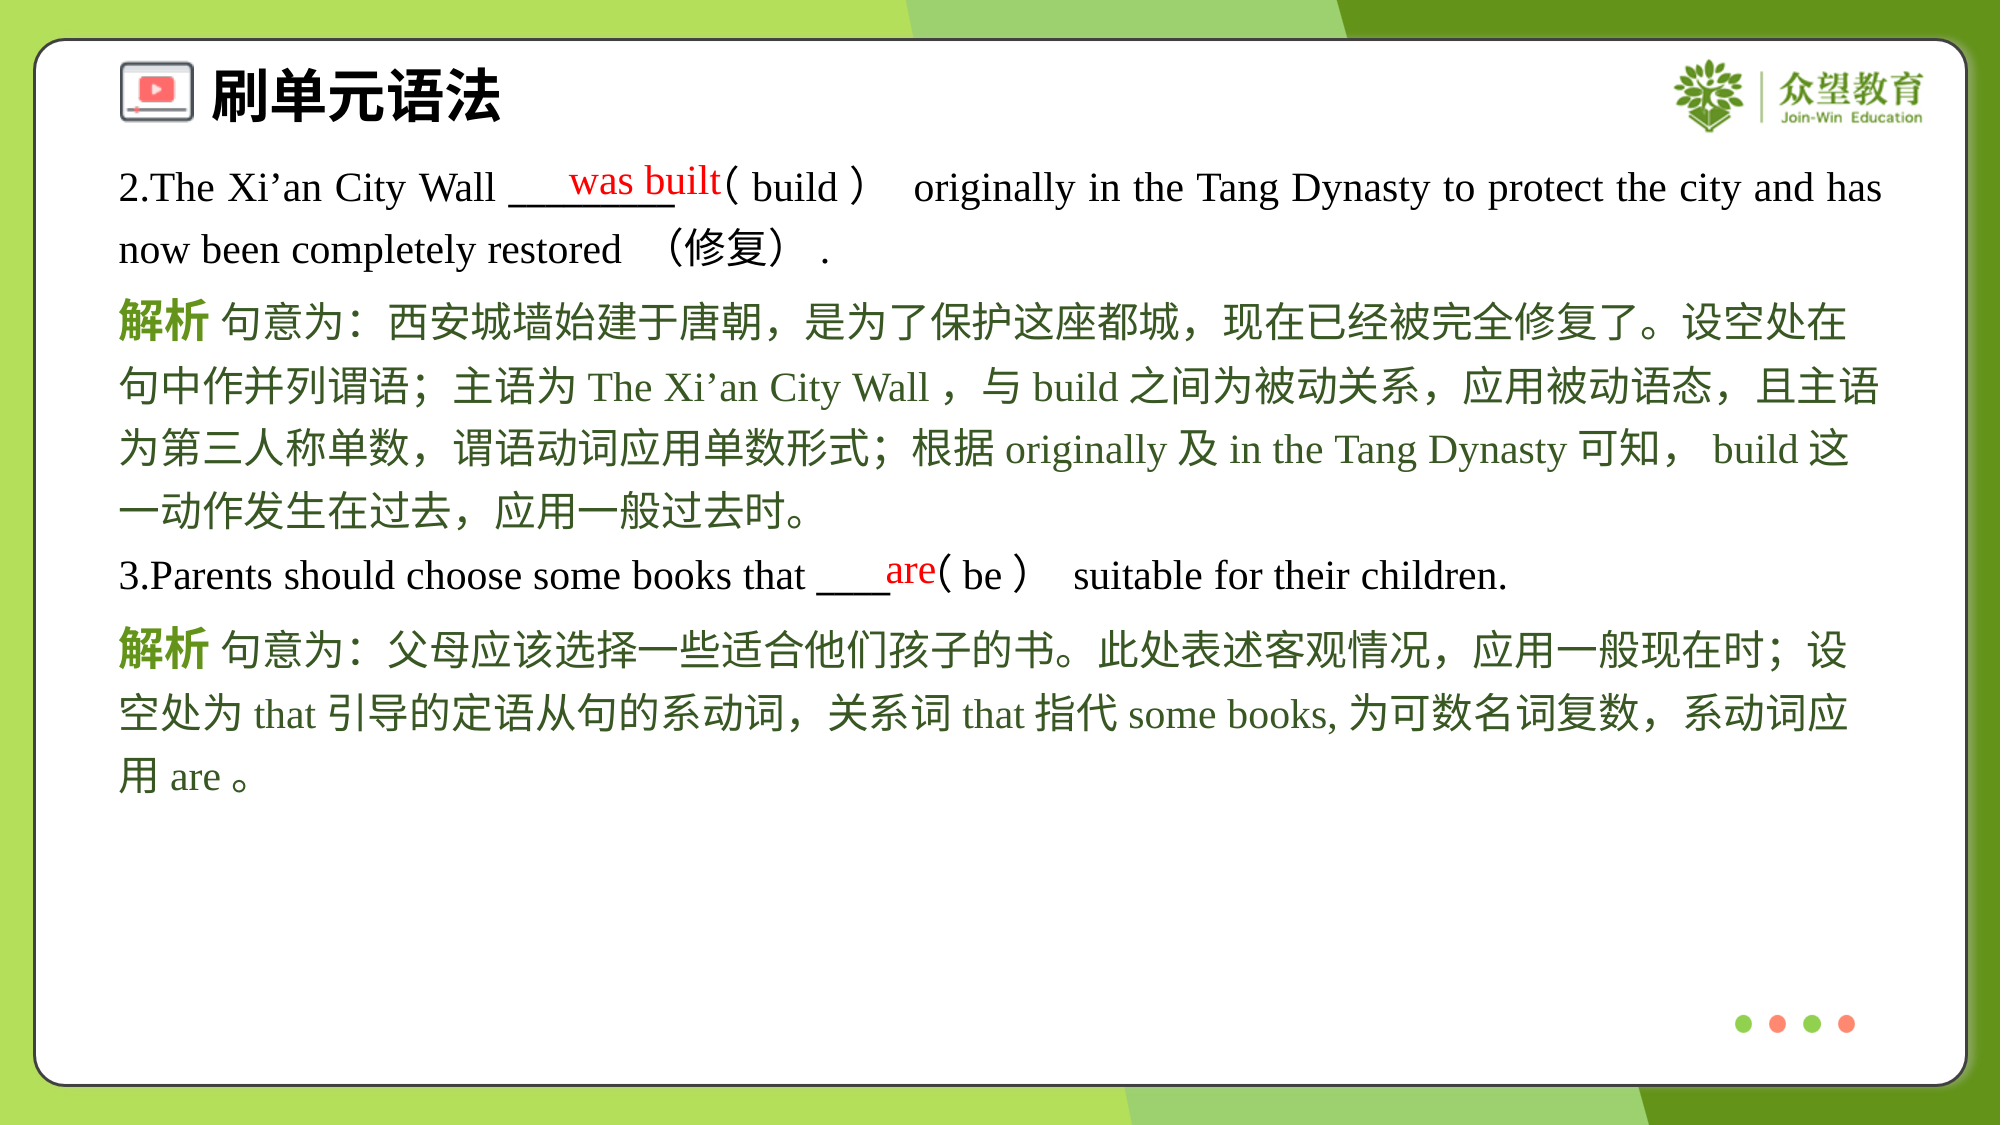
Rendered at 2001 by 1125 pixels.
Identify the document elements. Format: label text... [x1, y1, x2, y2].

text_box 2.The Xi’an City Wall _________ （build） originally in the Tang Dynasty to protect the city and has now been completely restored （修复）. [118, 146, 1883, 267]
text_box was built [559, 140, 731, 198]
text_box 3.Parents should choose some books that ____ （be） suitable for their children. [118, 535, 1883, 593]
text_box 解析 句意为：父母应该选择一些适合他们孩子的书。此处表述客观情况，应用一般现在时；设空处为that引导的定语从句的系动词，关系词that指代some books,为可数名词复数，系动词应用are。 [118, 605, 1883, 795]
text_box 解析 句意为：西安城墙始建于唐朝，是为了保护这座都城，现在已经被完全修复了。设空处在句中作并列谓语；主语为The Xi’an City Wall，与build之间为被动关系，应用被动语态，且主语为第三人称单数，谓语动词应用单数形式；根据originally及in the Tang Dynasty可知，build这一动作发生在过去，应用一般过去时。 [118, 278, 1883, 530]
picture [0, 0, 2000, 1125]
text_box are [880, 529, 942, 588]
